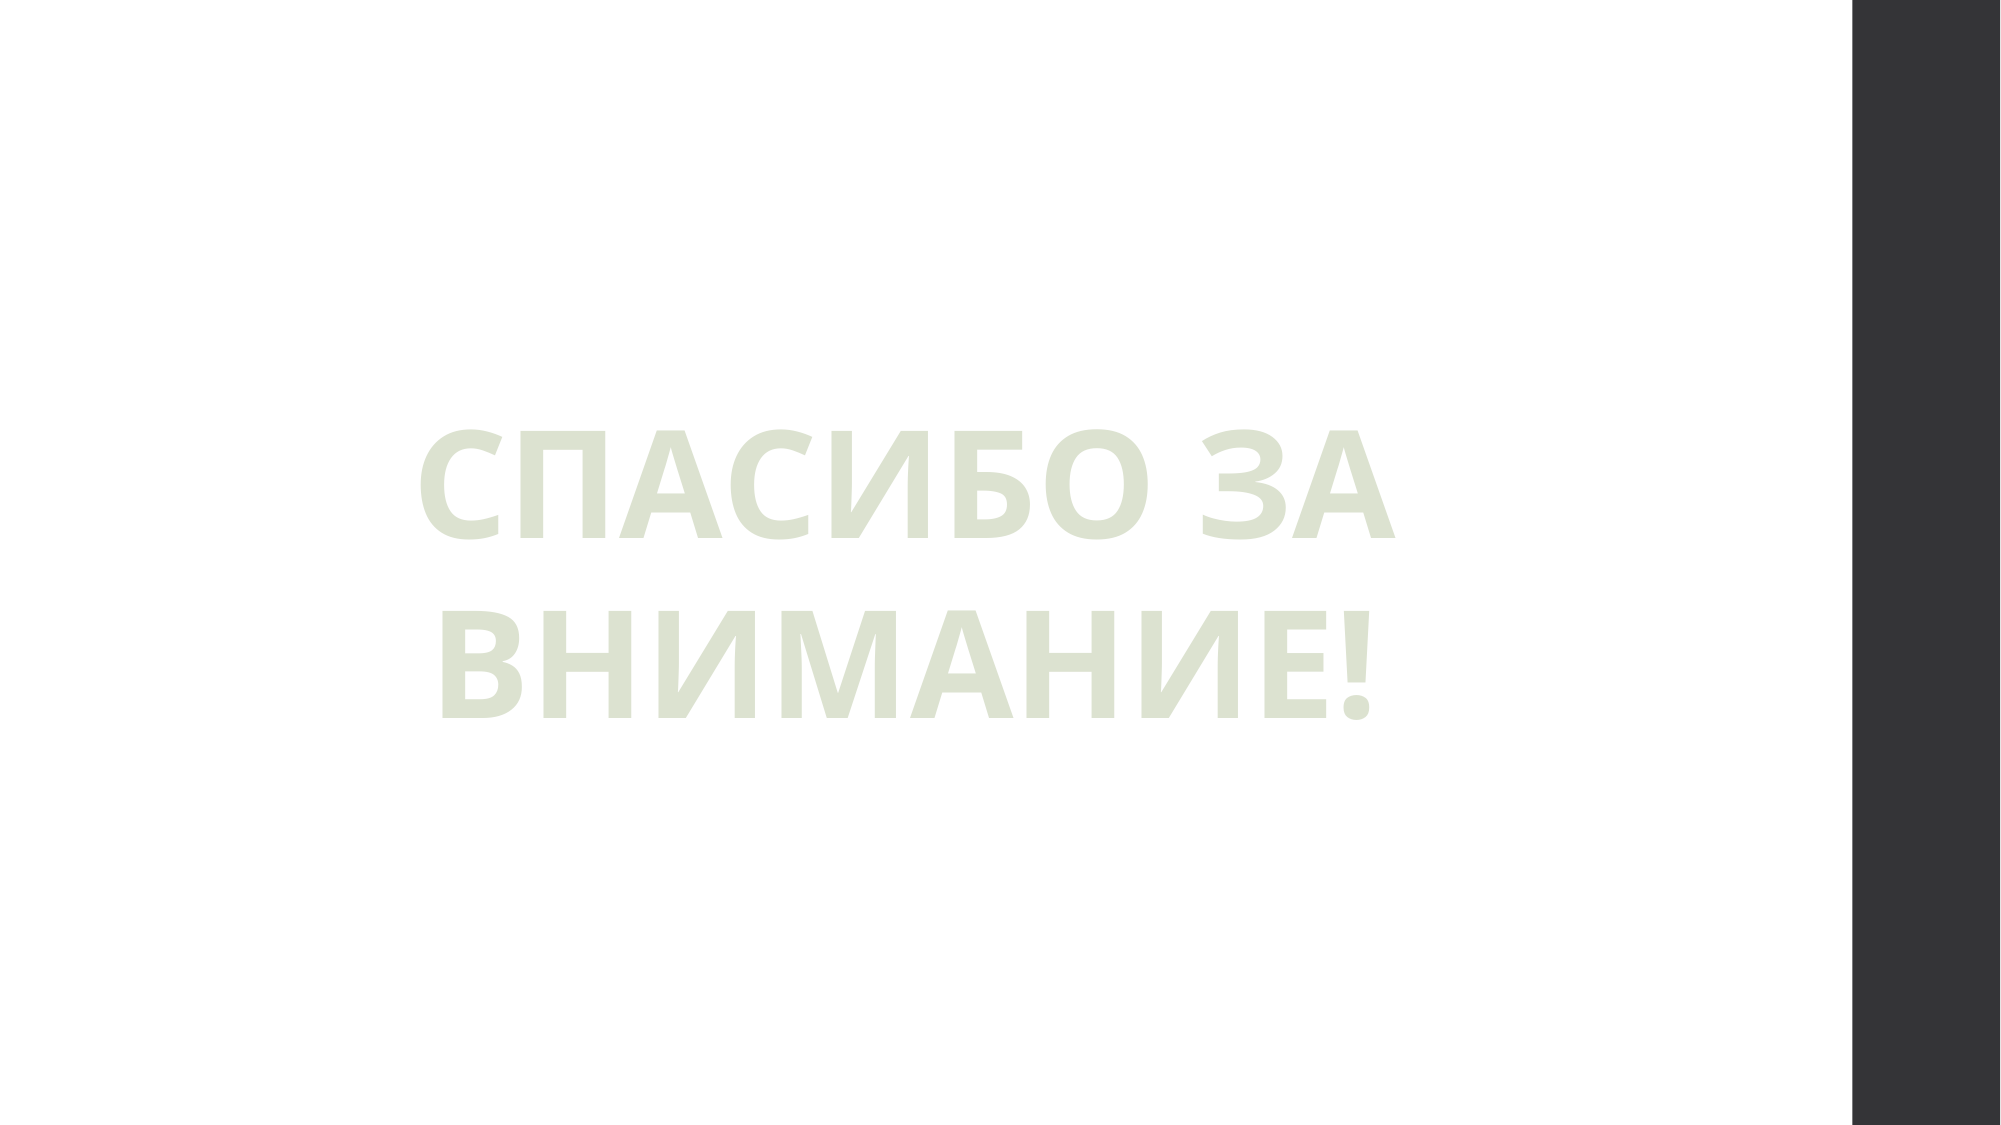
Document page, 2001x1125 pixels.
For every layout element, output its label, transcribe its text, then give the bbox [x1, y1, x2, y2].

text_box СПАСИБО ЗА ВНИМАНИЕ! [29, 381, 1780, 757]
